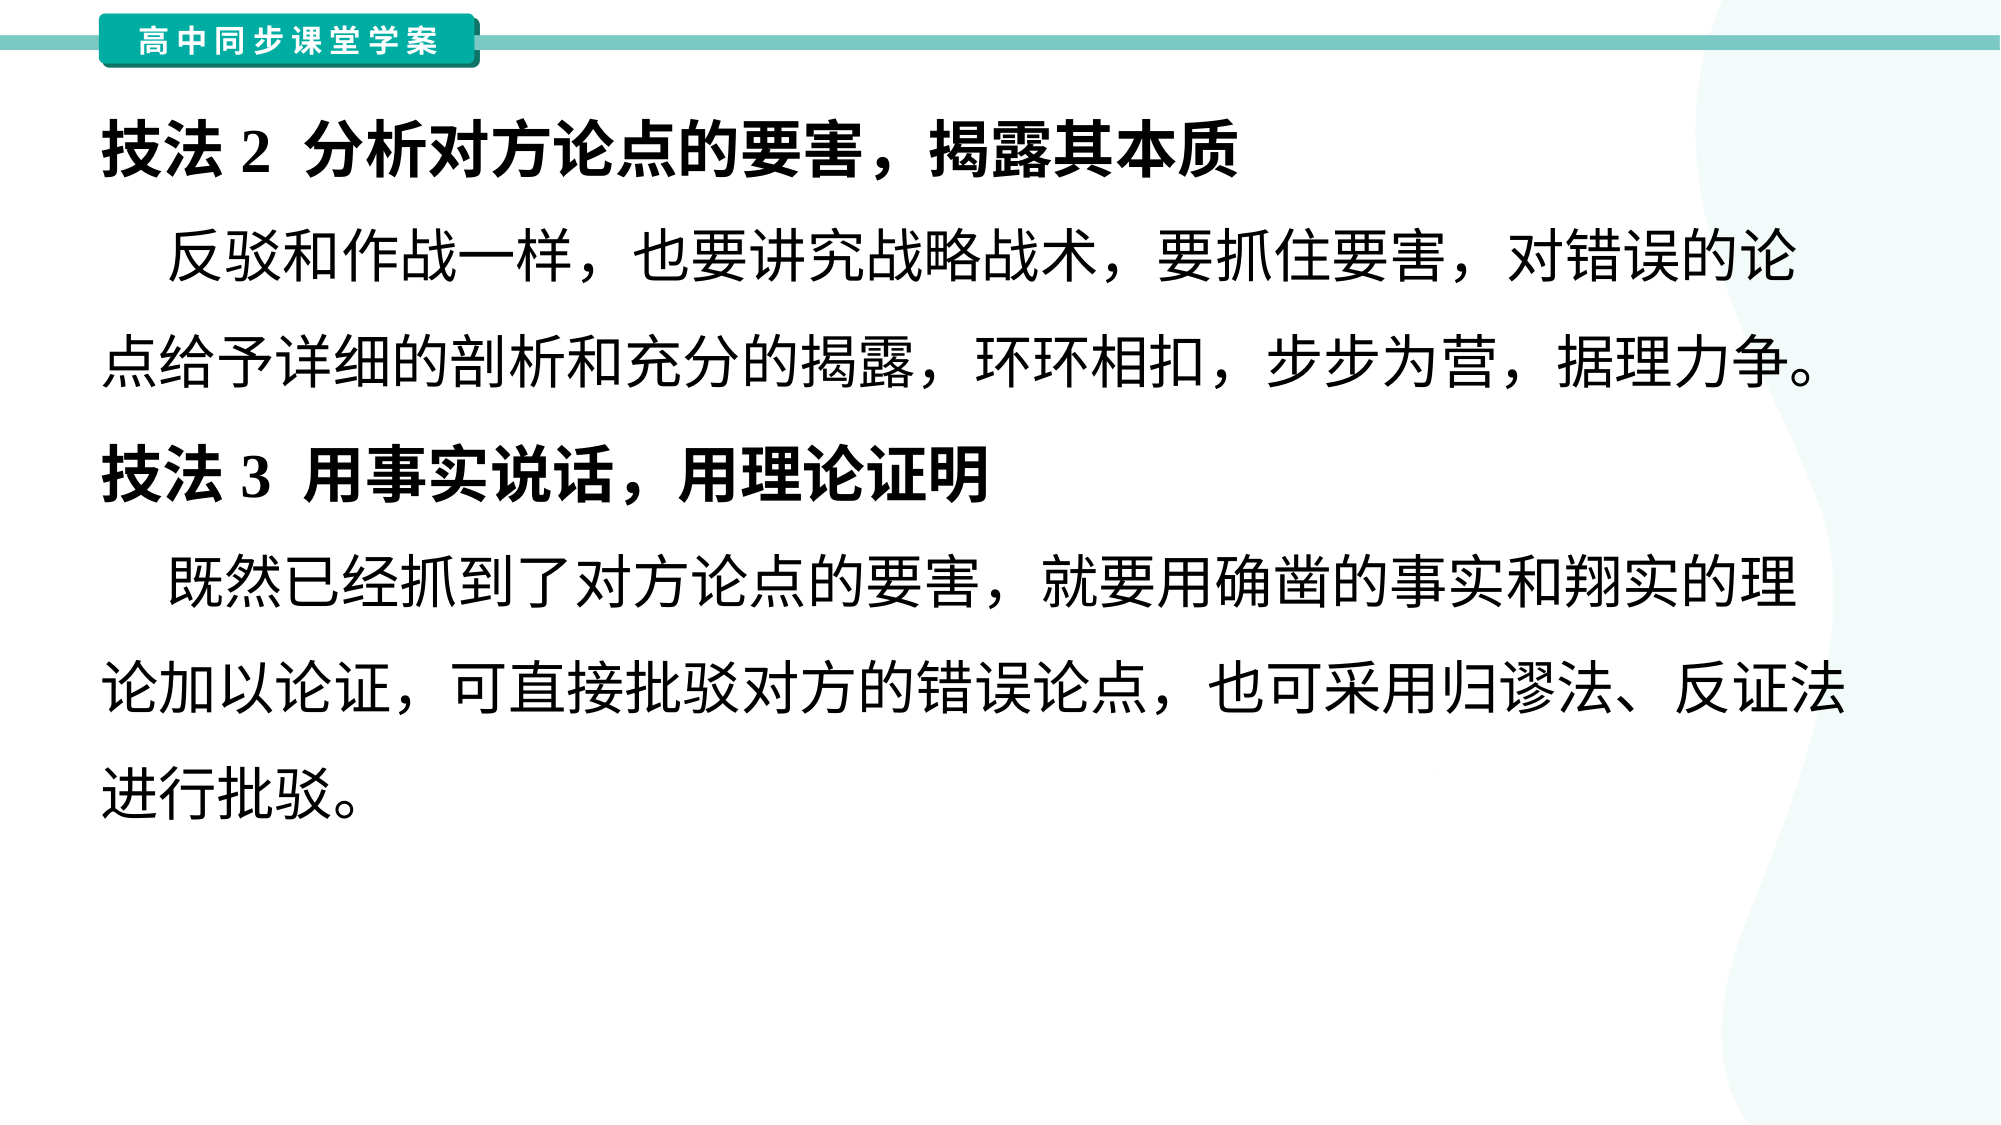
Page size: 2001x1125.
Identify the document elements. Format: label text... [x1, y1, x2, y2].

text_box 技法2 分析对方论点的要害，揭露其本质 [100, 76, 1899, 182]
text_box 反驳和作战一样，也要讲究战略战术，要抓住要害，对错误的论 点给予详细的剖析和充分的揭露，环环相扣，步步为营，据理力争。 [100, 182, 1899, 396]
text_box 技法3 用事实说话，用理论证明 [100, 401, 1899, 508]
picture [0, 0, 2000, 1125]
text_box 既然已经抓到了对方论点的要害，就要用确凿的事实和翔实的理 论加以论证，可直接批驳对方的错误论点，也可采用归谬法、反证法 进行批驳。 [100, 508, 1899, 828]
